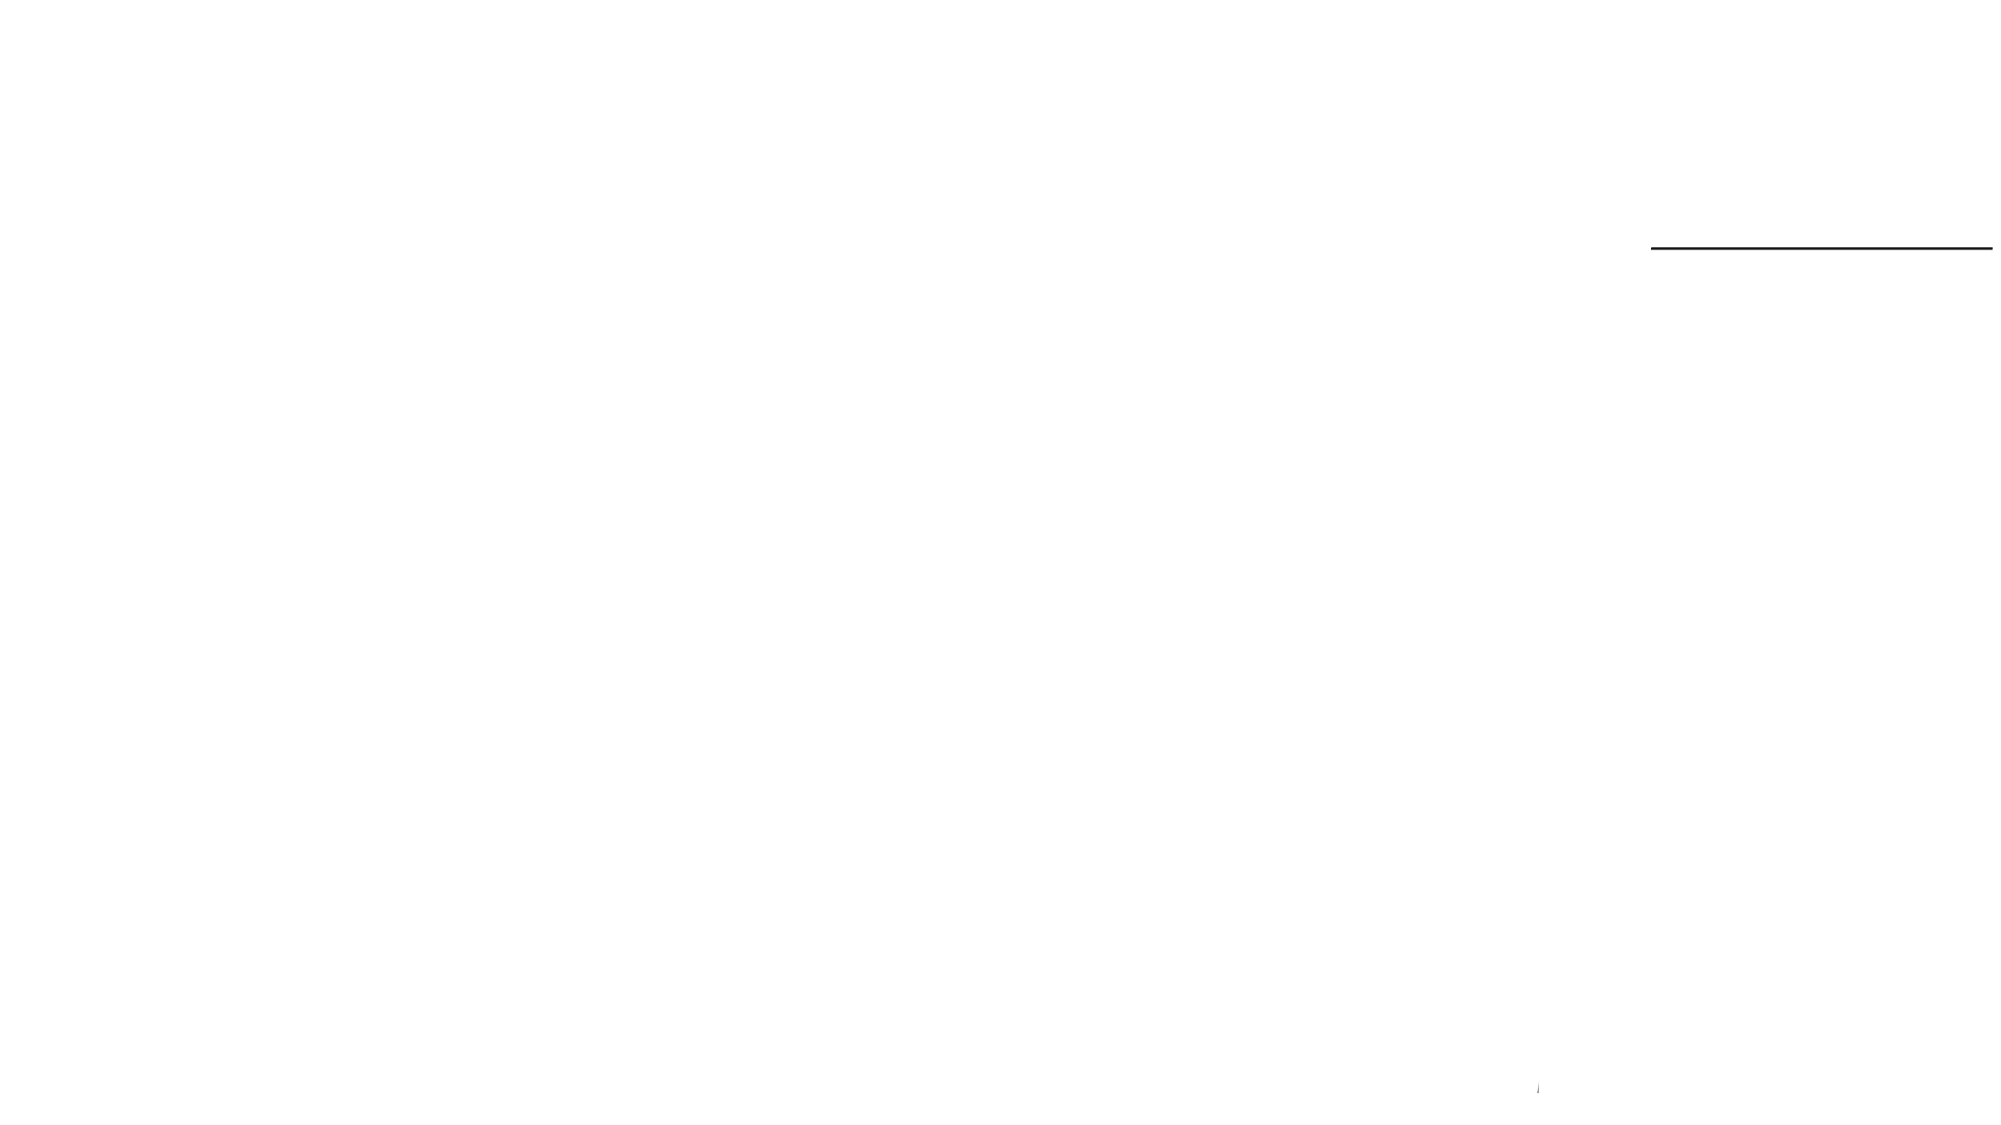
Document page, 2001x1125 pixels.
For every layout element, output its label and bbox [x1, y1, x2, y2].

picture [1537, 247, 1993, 1094]
